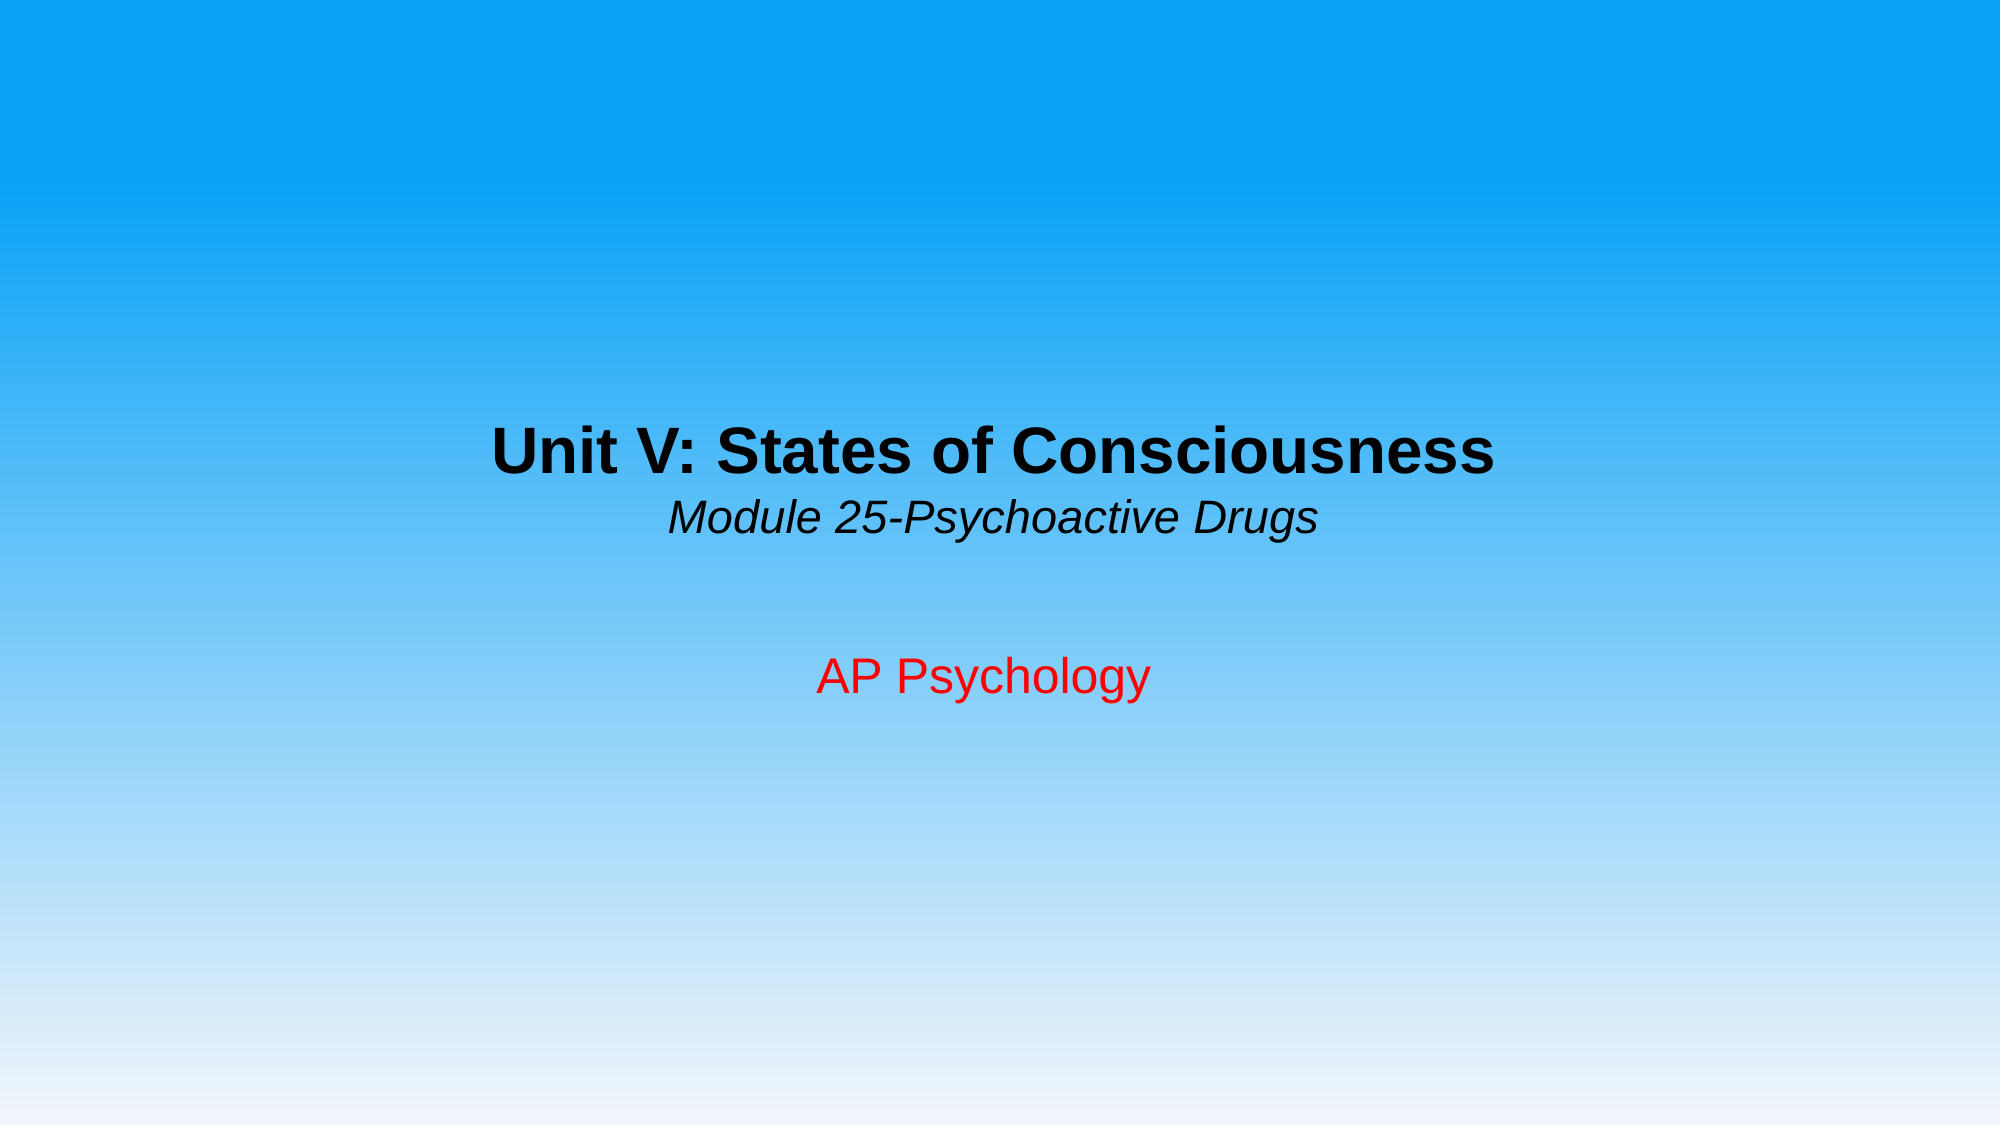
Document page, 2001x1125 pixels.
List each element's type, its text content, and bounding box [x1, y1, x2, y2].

text_box AP Psychology [804, 637, 1163, 709]
title Unit V: States of Consciousness Module 25-Psychoactive Drugs [362, 375, 1625, 576]
